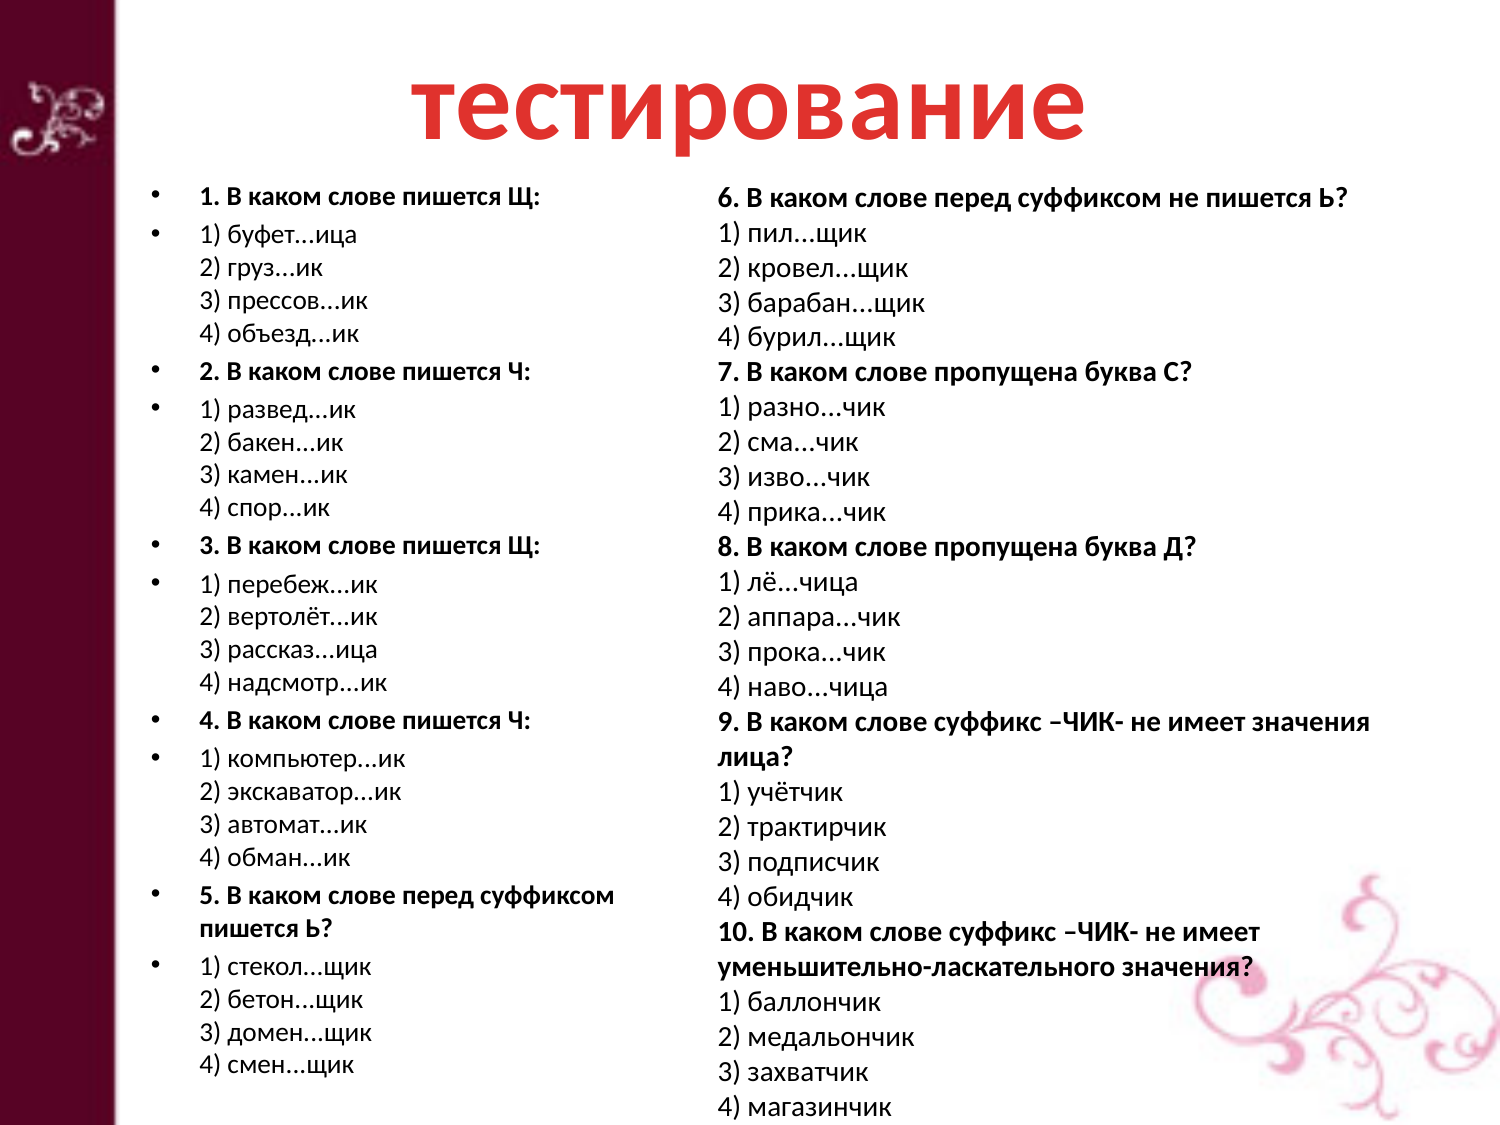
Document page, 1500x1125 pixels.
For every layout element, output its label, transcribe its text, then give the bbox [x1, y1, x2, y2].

list 1. В каком слове пишется Щ: 1) буфет...ица 2) груз...ик 3) прессов...ик 4) объезд...ик 2. В каком слове пишется Ч: 1) развед...ик 2) бакен...ик 3) камен...ик 4) спор...ик 3. В каком слове пишется Щ: 1) перебеж...ик 2) вертолёт...ик 3) рассказ...ица 4) надсмотр...ик 4. В каком слове пишется Ч: 1) компьютер...ик 2) экскаватор...ик 3) автомат...ик 4) обман...ик 5. В каком слове перед суффиксом пишется Ь? 1) стекол...щик 2) бетон...щик 3) домен...щик 4) смен...щик [135, 170, 702, 1094]
text_box тестирование [396, 19, 1104, 170]
picture [0, 0, 1500, 1125]
text_box 6. В каком слове перед суффиксом не пишется Ь? 1) пил...щик 2) кровел...щик 3) барабан...щик 4) бурил...щик 7. В каком слове пропущена буква С? 1) разно...чик 2) сма...чик 3) изво...чик 4) прика...чик 8. В каком слове пропущена буква Д? 1) лё...чица 2) аппара...чик 3) прока...чик 4) наво...чица 9. В каком слове суффикс –ЧИК- не имеет значения лица? 1) учётчик 2) трактирчик 3) подписчик 4) обидчик 10. В каком слове суффикс –ЧИК- не имеет уменьшительно-ласкательного значения? 1) баллончик 2) медальончик 3) захватчик 4) магазинчик [702, 170, 1388, 1125]
